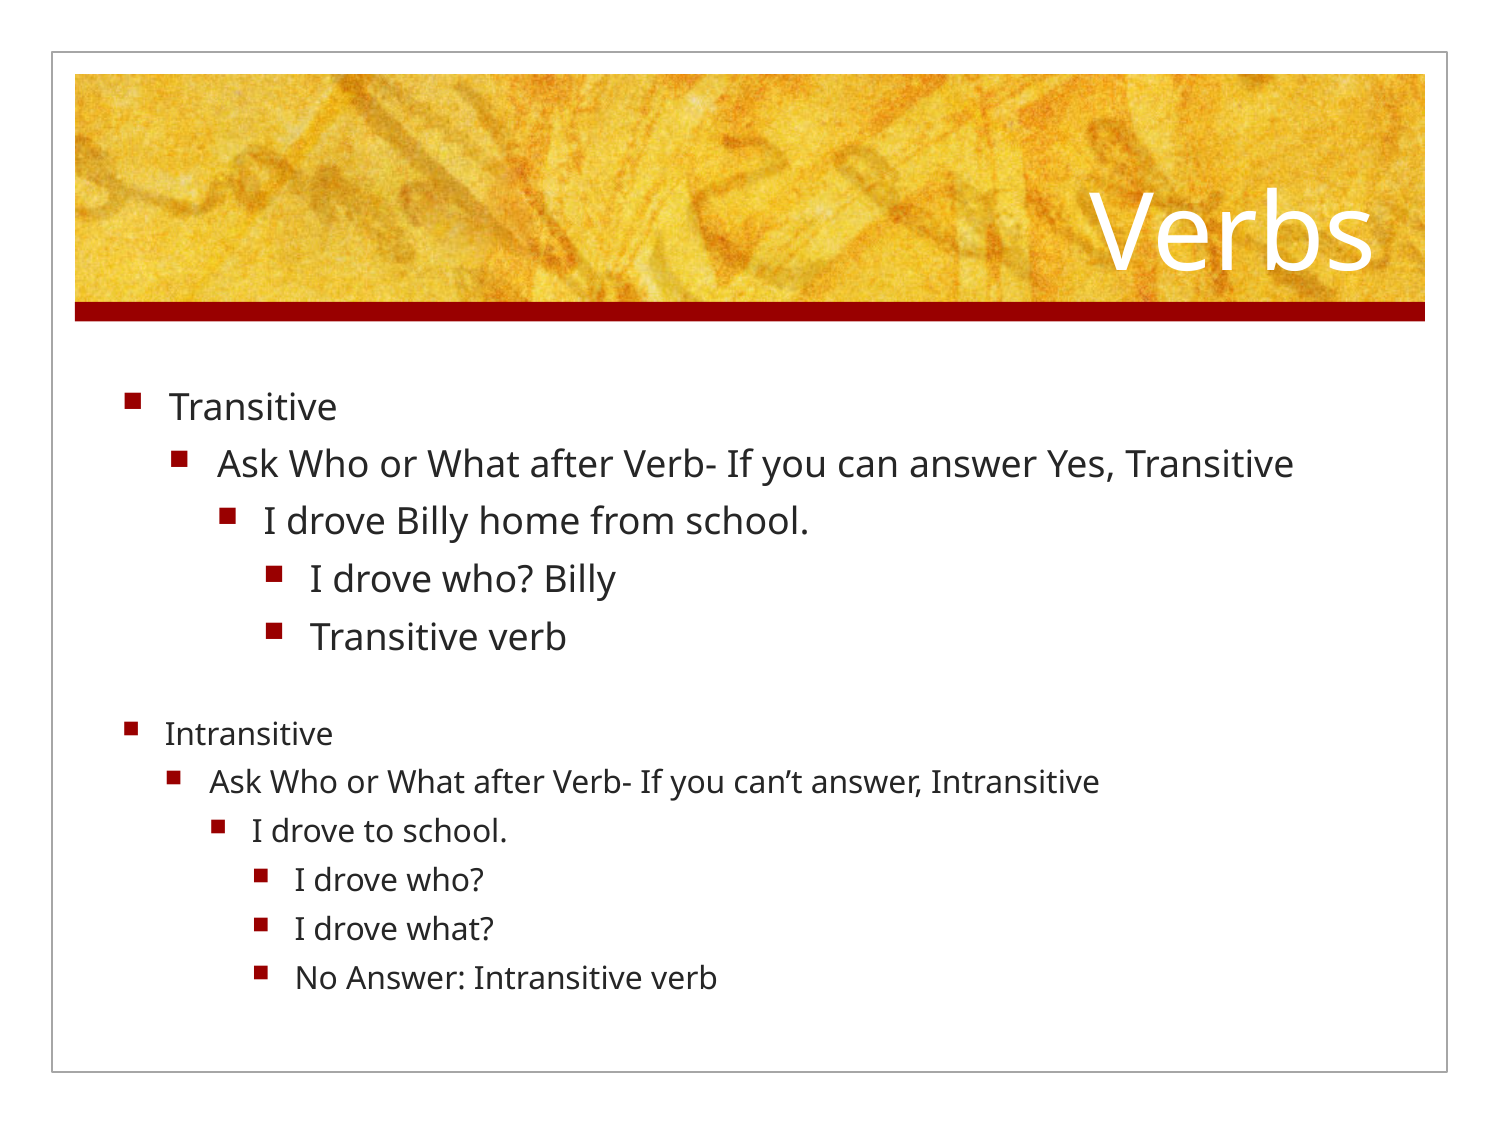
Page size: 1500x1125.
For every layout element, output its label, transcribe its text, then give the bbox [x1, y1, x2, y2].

list Intransitive Ask Who or What after Verb- If you can’t answer, Intransitive I drove to school. I drove who? I drove what? No Answer: Intransitive verb [107, 705, 1395, 1006]
list Transitive Ask Who or What after Verb- If you can answer Yes, Transitive I drove Billy home from school. I drove who? Billy Transitive verb [107, 375, 1395, 675]
title Verbs [108, 74, 1392, 292]
picture [75, 74, 1425, 301]
